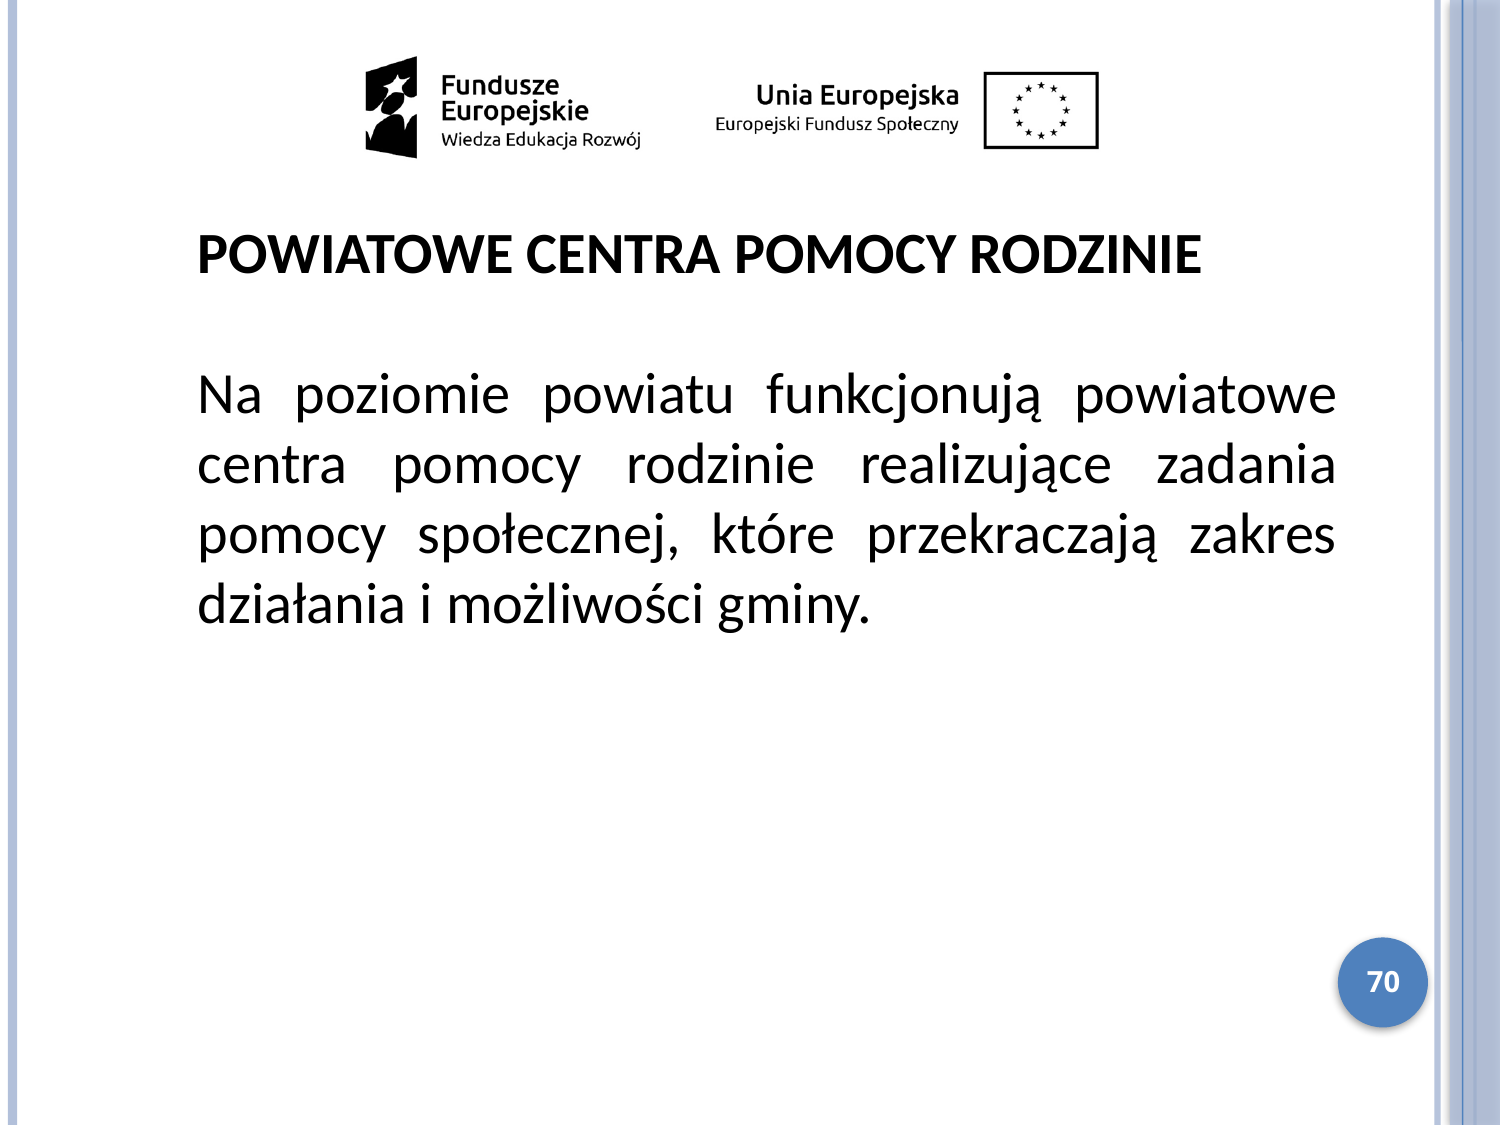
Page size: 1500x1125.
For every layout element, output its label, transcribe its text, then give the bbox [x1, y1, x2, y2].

slide_number 70 [1333, 940, 1434, 1027]
text_box POWIATOWE CENTRA POMOCY RODZINIE Na poziomie powiatu funkcjonują powiatowe centra pomocy rodzinie realizujące zadania pomocy społecznej, które przekraczają zakres działania i możliwości gminy. [182, 208, 1353, 643]
picture [340, 30, 1124, 184]
